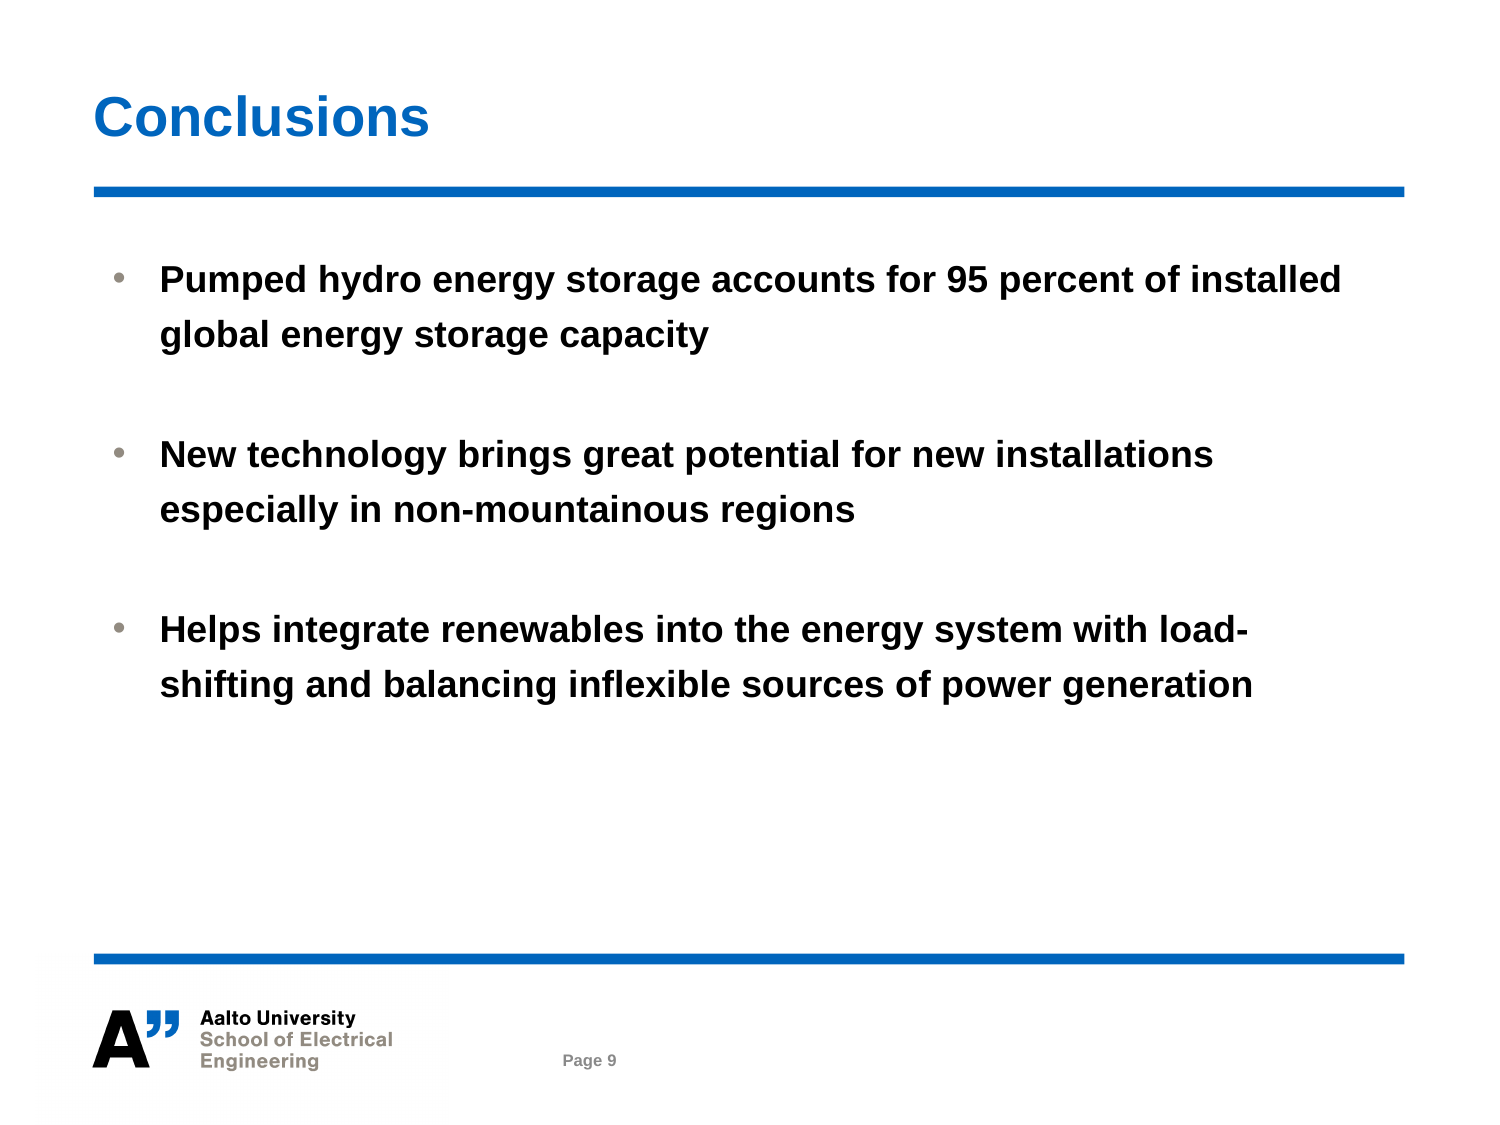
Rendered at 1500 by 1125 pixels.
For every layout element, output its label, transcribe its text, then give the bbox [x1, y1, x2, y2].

picture [35, 953, 449, 1125]
list Pumped hydro energy storage accounts for 95 percent of installed global energy storage capacity New technology brings great potential for new installations especially in non-mountainous regions Helps integrate renewables into the energy system with load-shifting and balancing inflexible sources of power generation [93, 245, 1354, 925]
title Conclusions [93, 80, 1369, 228]
slide_number Page 9 [562, 1050, 816, 1071]
